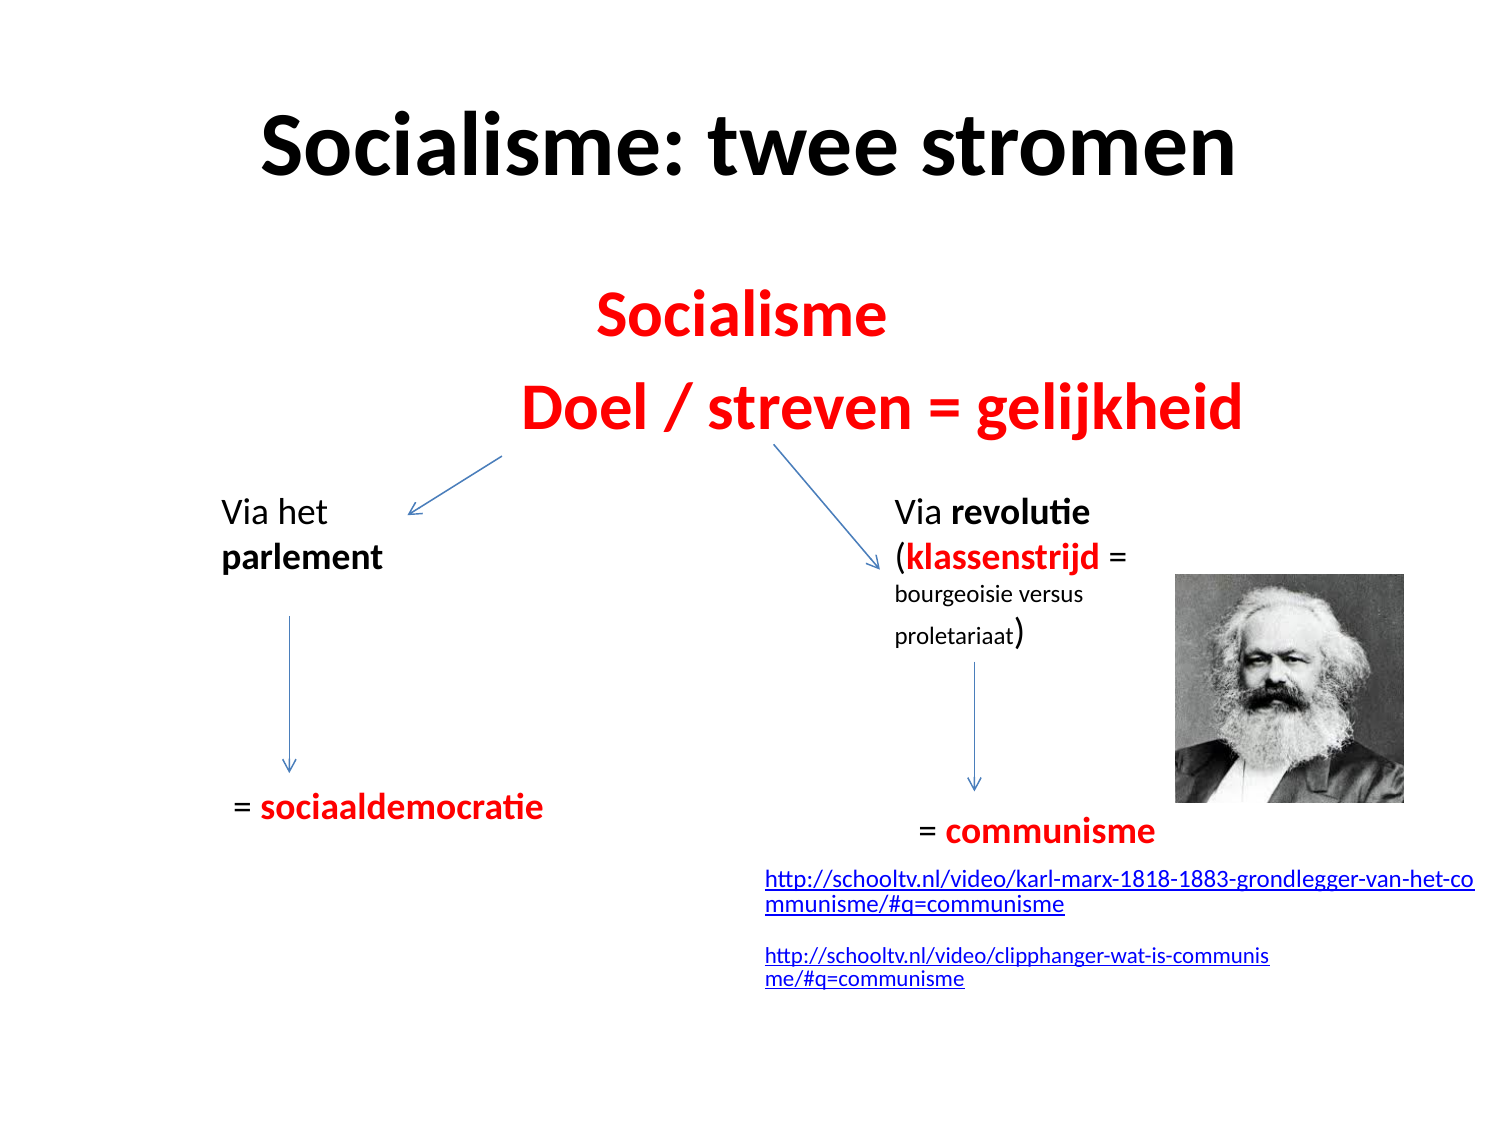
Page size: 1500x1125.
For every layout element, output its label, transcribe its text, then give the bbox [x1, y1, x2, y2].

list Socialisme Doel / streven = gelijkheid [75, 262, 1425, 1005]
text_box Via het parlement [206, 479, 431, 585]
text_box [773, 444, 881, 571]
text_box Via revolutie (klassenstrijd = bourgeoisie versus proletariaat) [879, 479, 1188, 660]
picture [1174, 573, 1404, 803]
text_box = communisme [903, 798, 1176, 854]
text_box http://schooltv.nl/video/clipphanger-wat-is-communisme/#q=communisme [749, 932, 1299, 975]
text_box = sociaaldemocratie [218, 775, 573, 835]
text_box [407, 455, 503, 516]
text_box http://schooltv.nl/video/karl-marx-1818-1883-grondlegger-van-het-communisme/#q=communisme [749, 854, 1500, 900]
title Socialisme: twee stromen [75, 45, 1425, 233]
